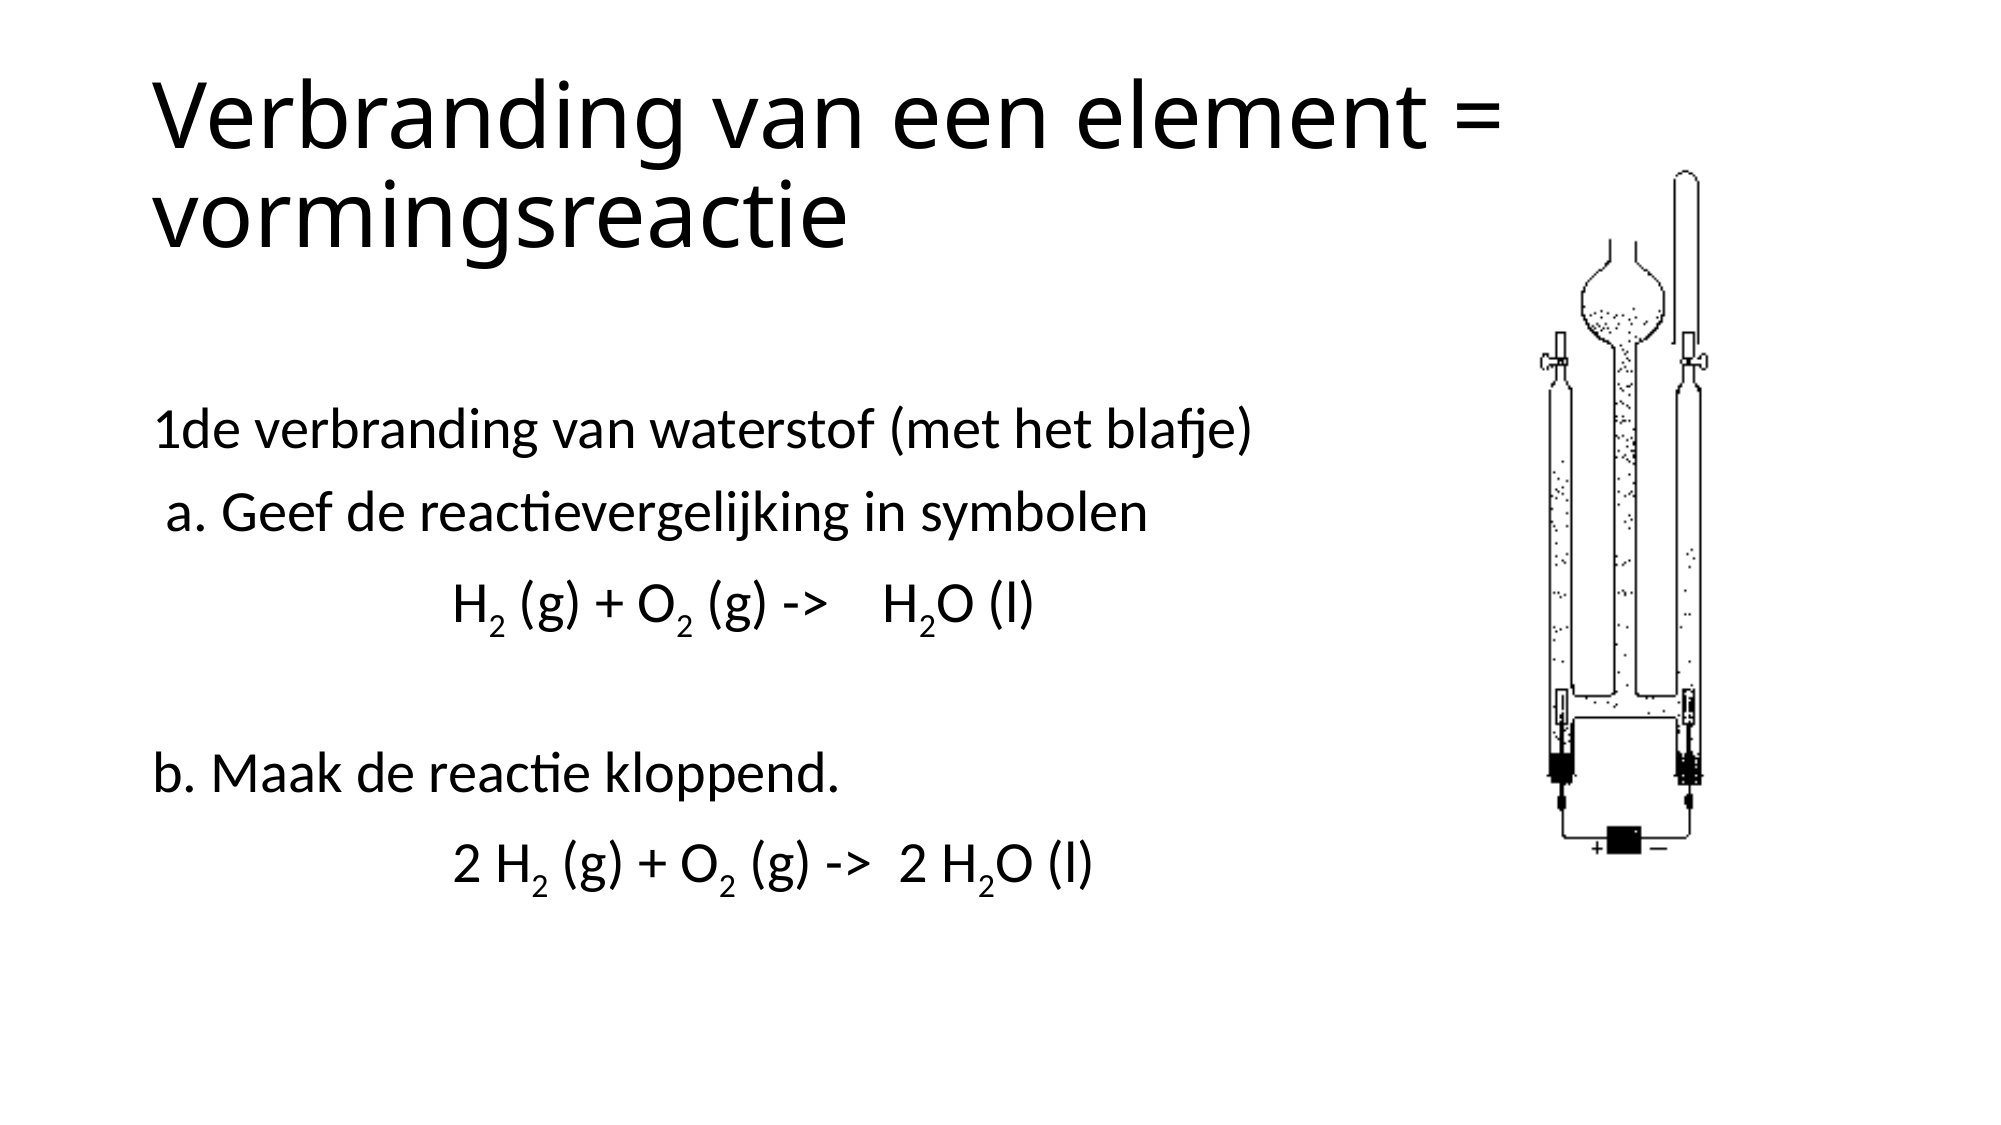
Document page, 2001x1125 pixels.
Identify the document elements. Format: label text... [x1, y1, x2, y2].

title Verbranding van een element = vormingsreactie [137, 59, 1863, 278]
picture [1514, 145, 1730, 902]
list 1de verbranding van waterstof (met het blafje) a. Geef de reactievergelijking in symbolen H2 (g) + O2 (g) -> H2O (l) b. Maak de reactie kloppend. 2 H2 (g) + O2 (g) -> 2 H2O (l) [137, 299, 1863, 1014]
